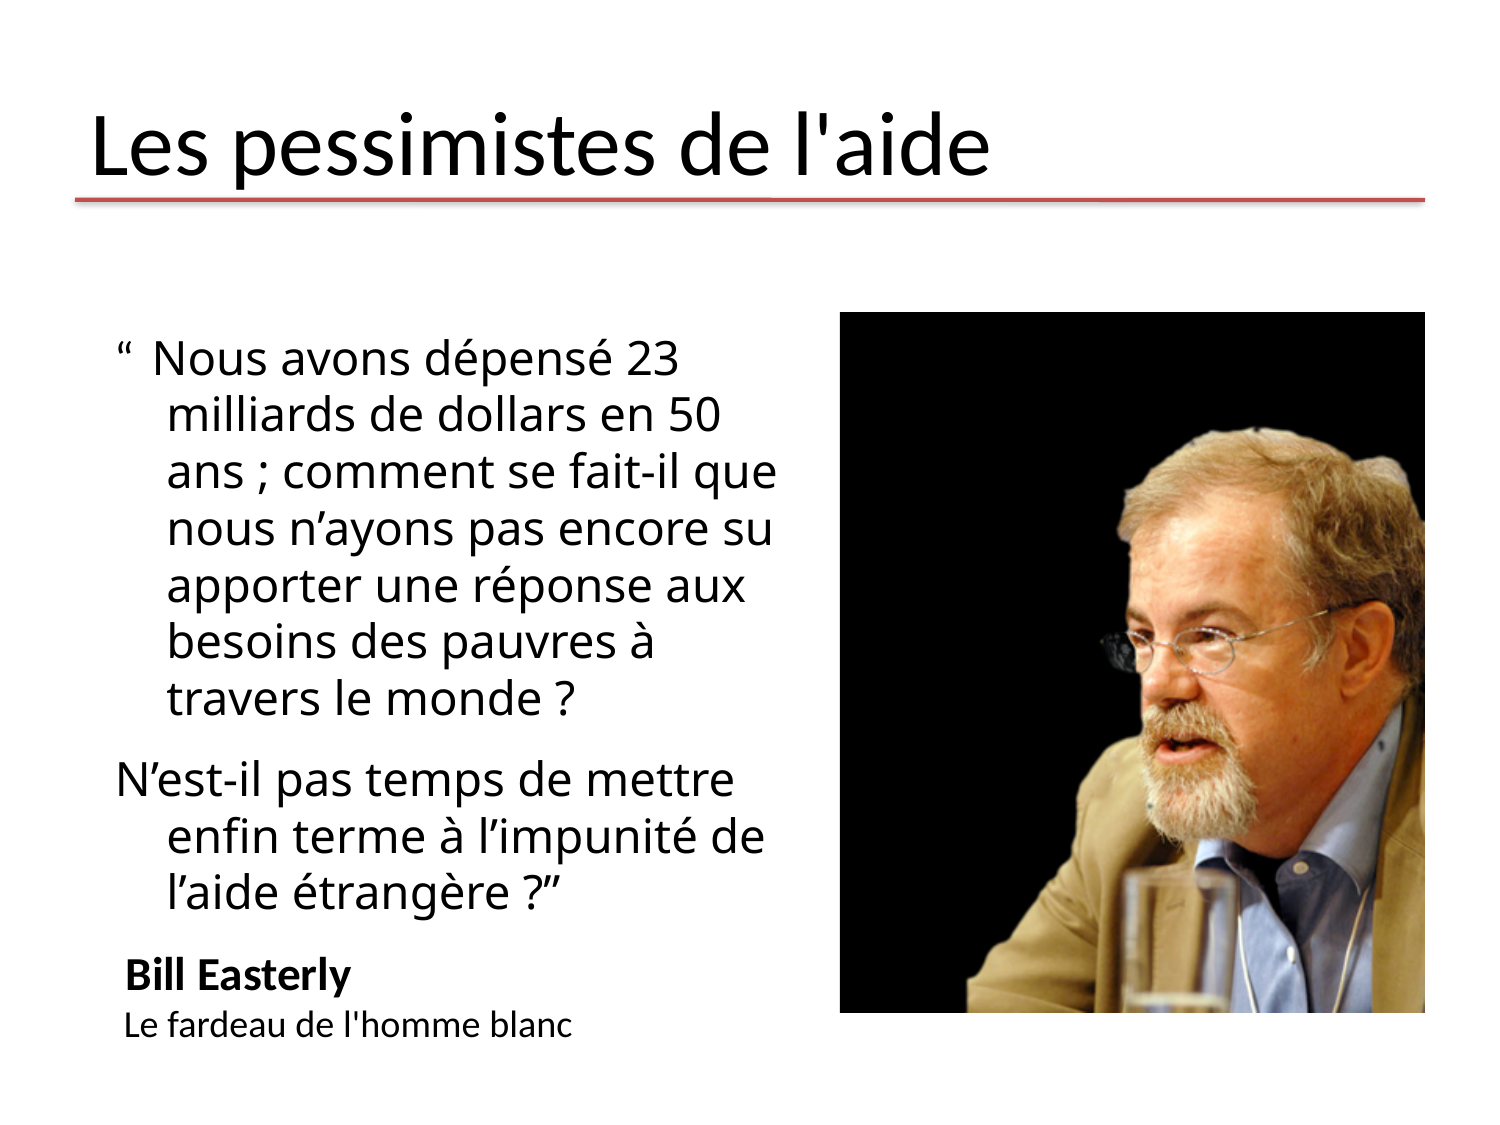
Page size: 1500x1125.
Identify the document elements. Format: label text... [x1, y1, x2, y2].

list ““Nous avons dépensé 23 milliards de dollars en 50 ans ; comment se fait-il que nous n’ayons pas encore su apporter une réponse aux besoins des pauvres à travers le monde ? N’est-il pas temps de mettre enfin terme à l’impunité de l’aide étrangère ?” Bill Easterly Le fardeau de l'homme blanc [99, 320, 825, 1063]
title Les pessimistes de l'aide [75, 45, 1425, 233]
picture [839, 312, 1426, 1013]
